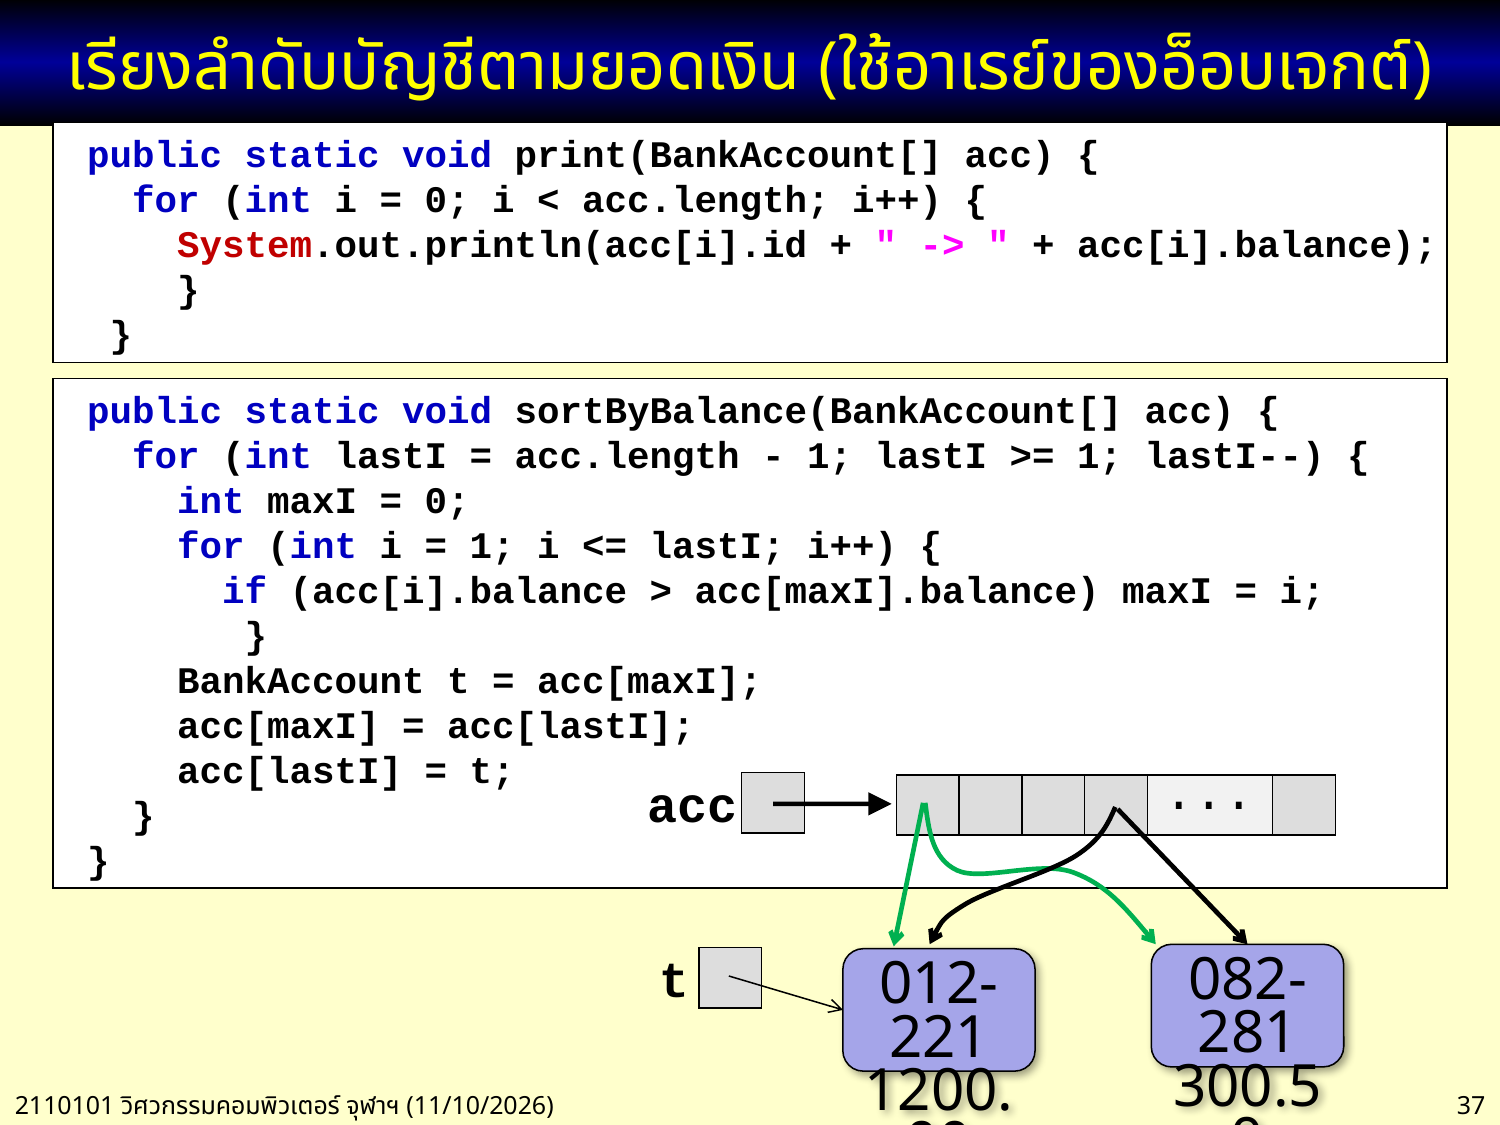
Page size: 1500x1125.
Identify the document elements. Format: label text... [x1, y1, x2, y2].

text_box ... [1148, 774, 1272, 836]
text_box [1040, 868, 1109, 916]
text_box [925, 802, 1032, 874]
text_box [896, 774, 959, 836]
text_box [728, 975, 844, 1011]
text_box [1272, 774, 1336, 836]
text_box [1084, 774, 1148, 829]
text_box [708, 947, 762, 1008]
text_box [1114, 811, 1251, 942]
text_box [1021, 774, 1084, 836]
text_box [809, 793, 892, 815]
text_box [929, 806, 1116, 945]
title เรียงลำดับบัญชีตามยอดเงิน (ใช้อาเรย์ของอ็อบเจกต์) [0, 0, 1500, 126]
text_box 082-281 300.50 [1151, 944, 1344, 1067]
text_box public static void sortByBalance(BankAccount[] acc) { for (int lastI = acc.length - 1; lastI >= 1; lastI--) { int maxI = 0; for (int i = 1; i <= lastI; i++) { if (acc[i].balance > acc[maxI].balance) maxI = i; } BankAccount t = acc[maxI]; acc[maxI] = acc[lastI]; acc[lastI] = t; } } [52, 378, 1448, 889]
text_box 012-221 1200.00 [842, 948, 1036, 1072]
text_box [959, 774, 1021, 836]
text_box t [640, 947, 708, 1010]
text_box [1100, 823, 1109, 836]
text_box public static void print(BankAccount[] acc) { for (int i = 0; i < acc.length; i++) { System.out.println(acc[i].id + " -> " + acc[i].balance); } } [52, 122, 1448, 363]
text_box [642, 772, 805, 834]
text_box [836, 859, 981, 890]
